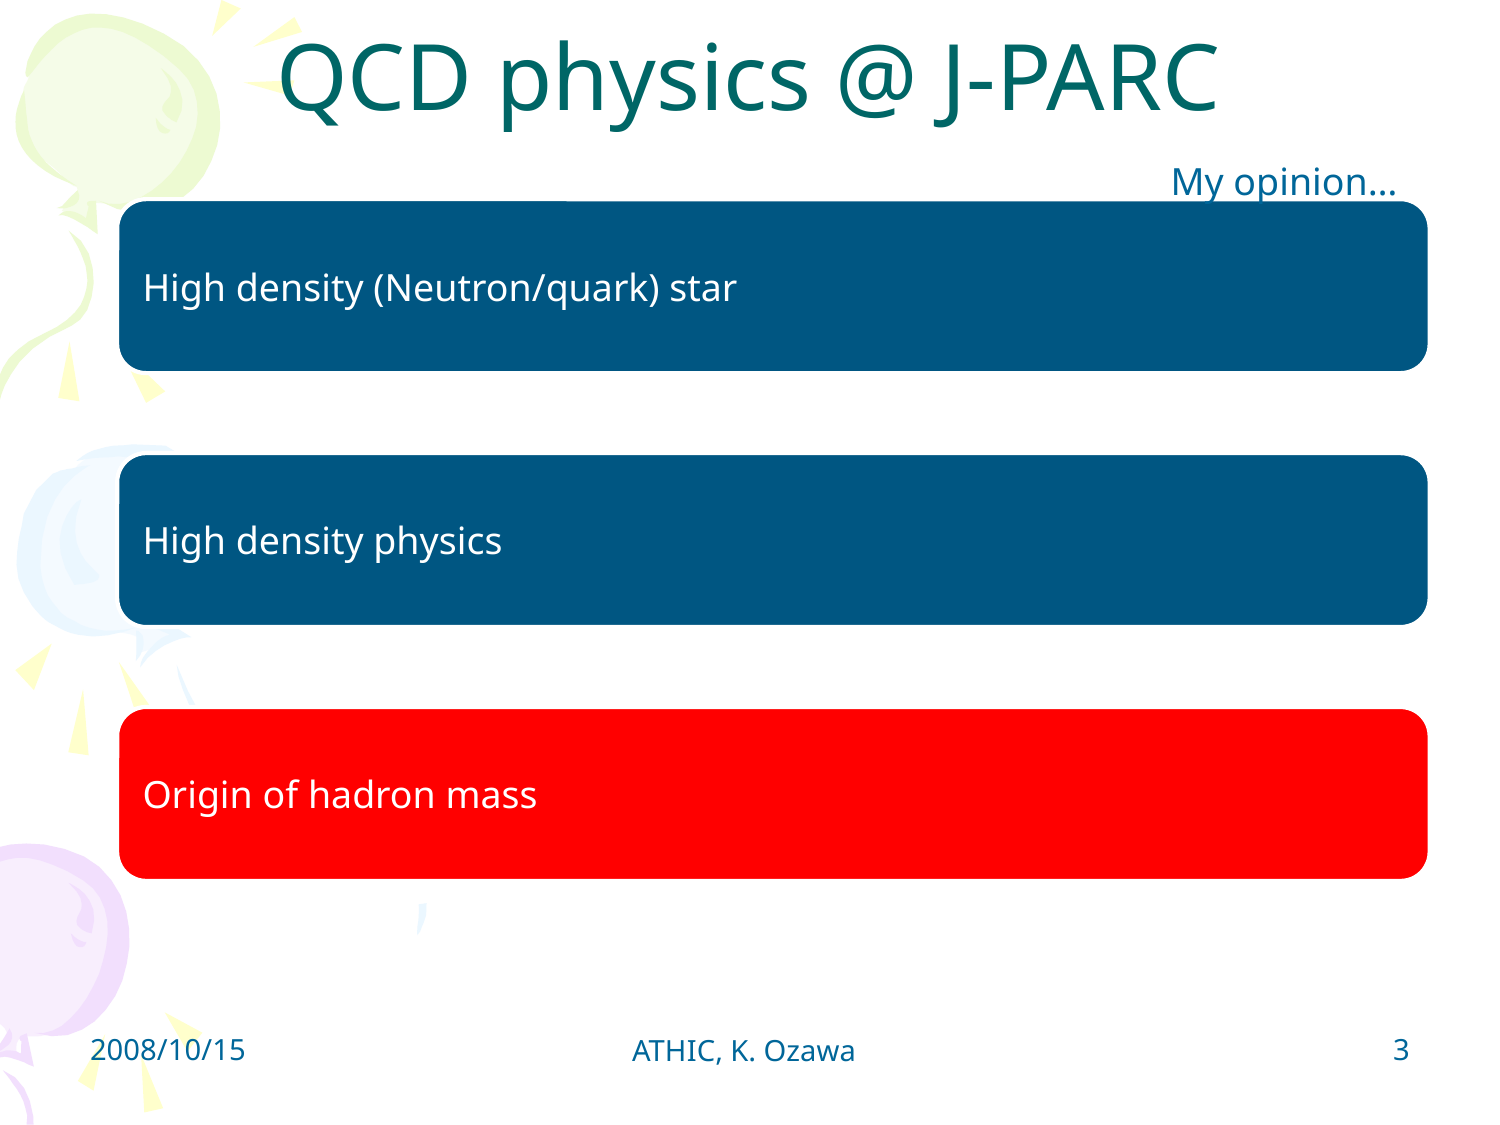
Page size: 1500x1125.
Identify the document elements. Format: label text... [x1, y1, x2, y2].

slide_number 3 [1074, 1023, 1426, 1100]
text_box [116, 198, 1430, 962]
text_box My opinion… [1155, 150, 1413, 197]
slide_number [74, 1023, 426, 1100]
title QCD physics @ J-PARC [72, 16, 1426, 138]
footer ATHIC, K. Ozawa [419, 1024, 1070, 1101]
